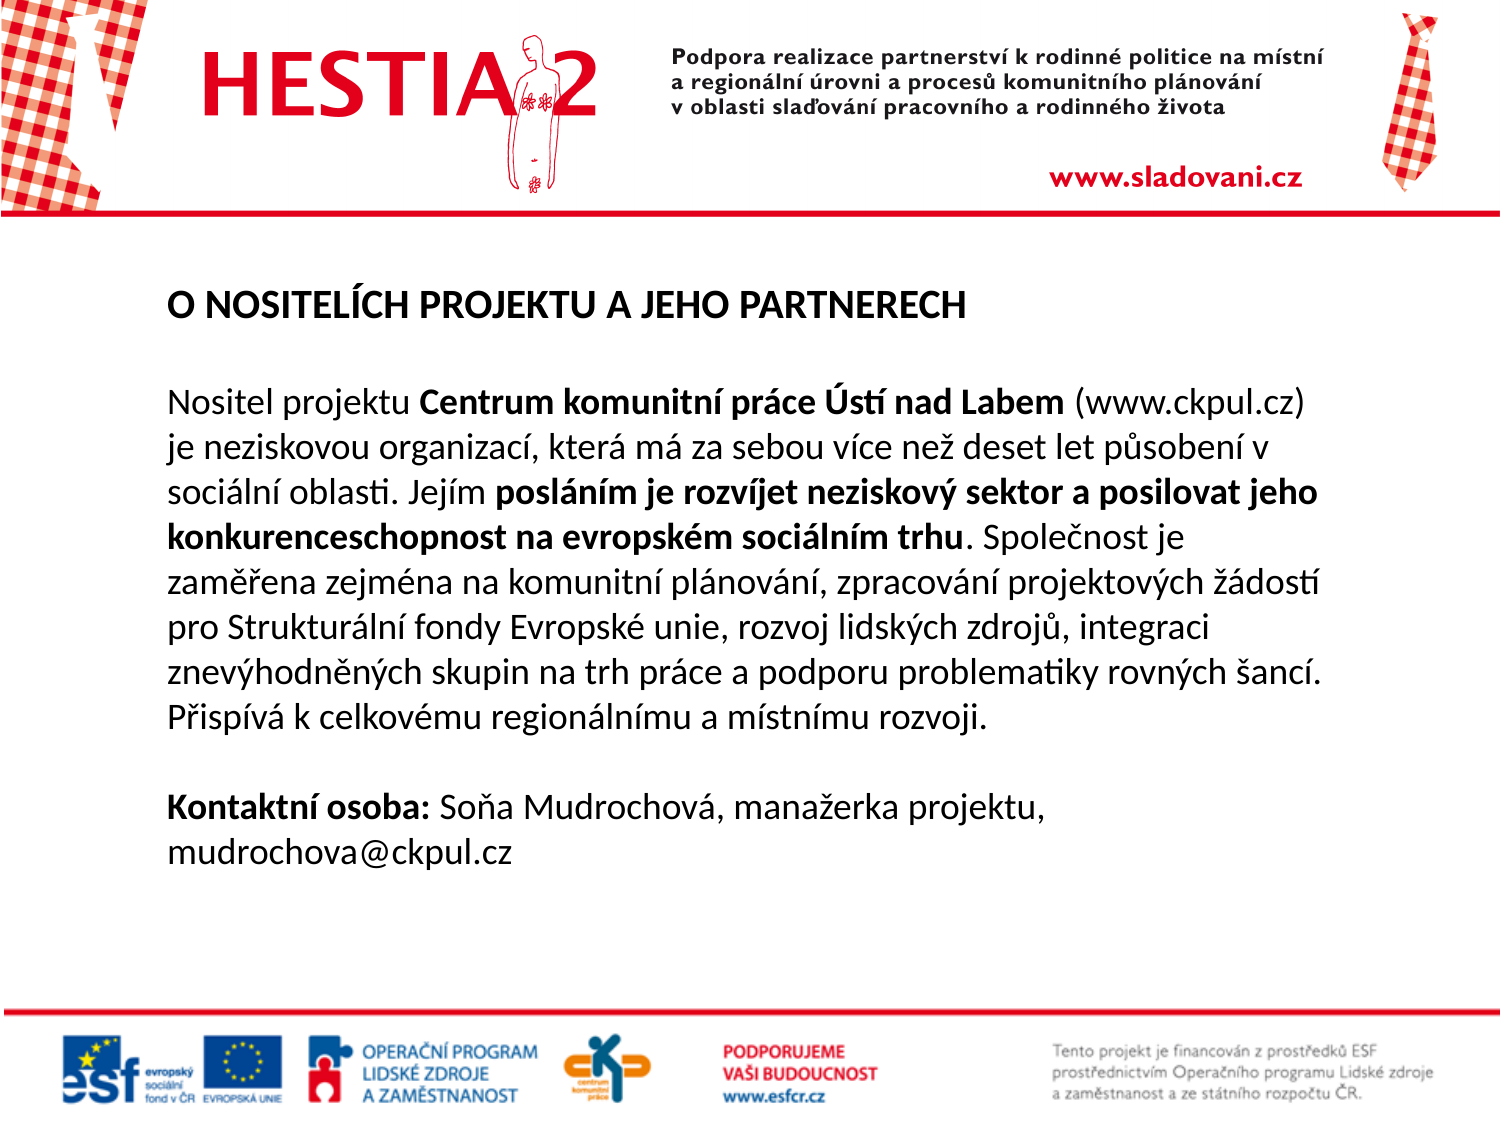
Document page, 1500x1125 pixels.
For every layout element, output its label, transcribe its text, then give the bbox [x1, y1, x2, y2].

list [0, 0, 1500, 217]
text_box O NOSITELÍCH PROJEKTU A JEHO PARTNERECH Nositel projektu Centrum komunitní práce Ústí nad Labem (www.ckpul.cz) je neziskovou organizací, která má za sebou více než deset let působení v sociální oblasti. Jejím posláním je rozvíjet neziskový sektor a posilovat jeho konkurenceschopnost na evropském sociálním trhu. Společnost je zaměřena zejména na komunitní plánování, zpracování projektových žádostí pro Strukturální fondy Evropské unie, rozvoj lidských zdrojů, integraci znevýhodněných skupin na trh práce a podporu problematiky rovných šancí. Přispívá k celkovému regionálnímu a místnímu rozvoji. Kontaktní osoba: Soňa Mudrochová, manažerka projektu, mudrochova@ckpul.cz [152, 269, 1348, 880]
picture [4, 1004, 1500, 1125]
